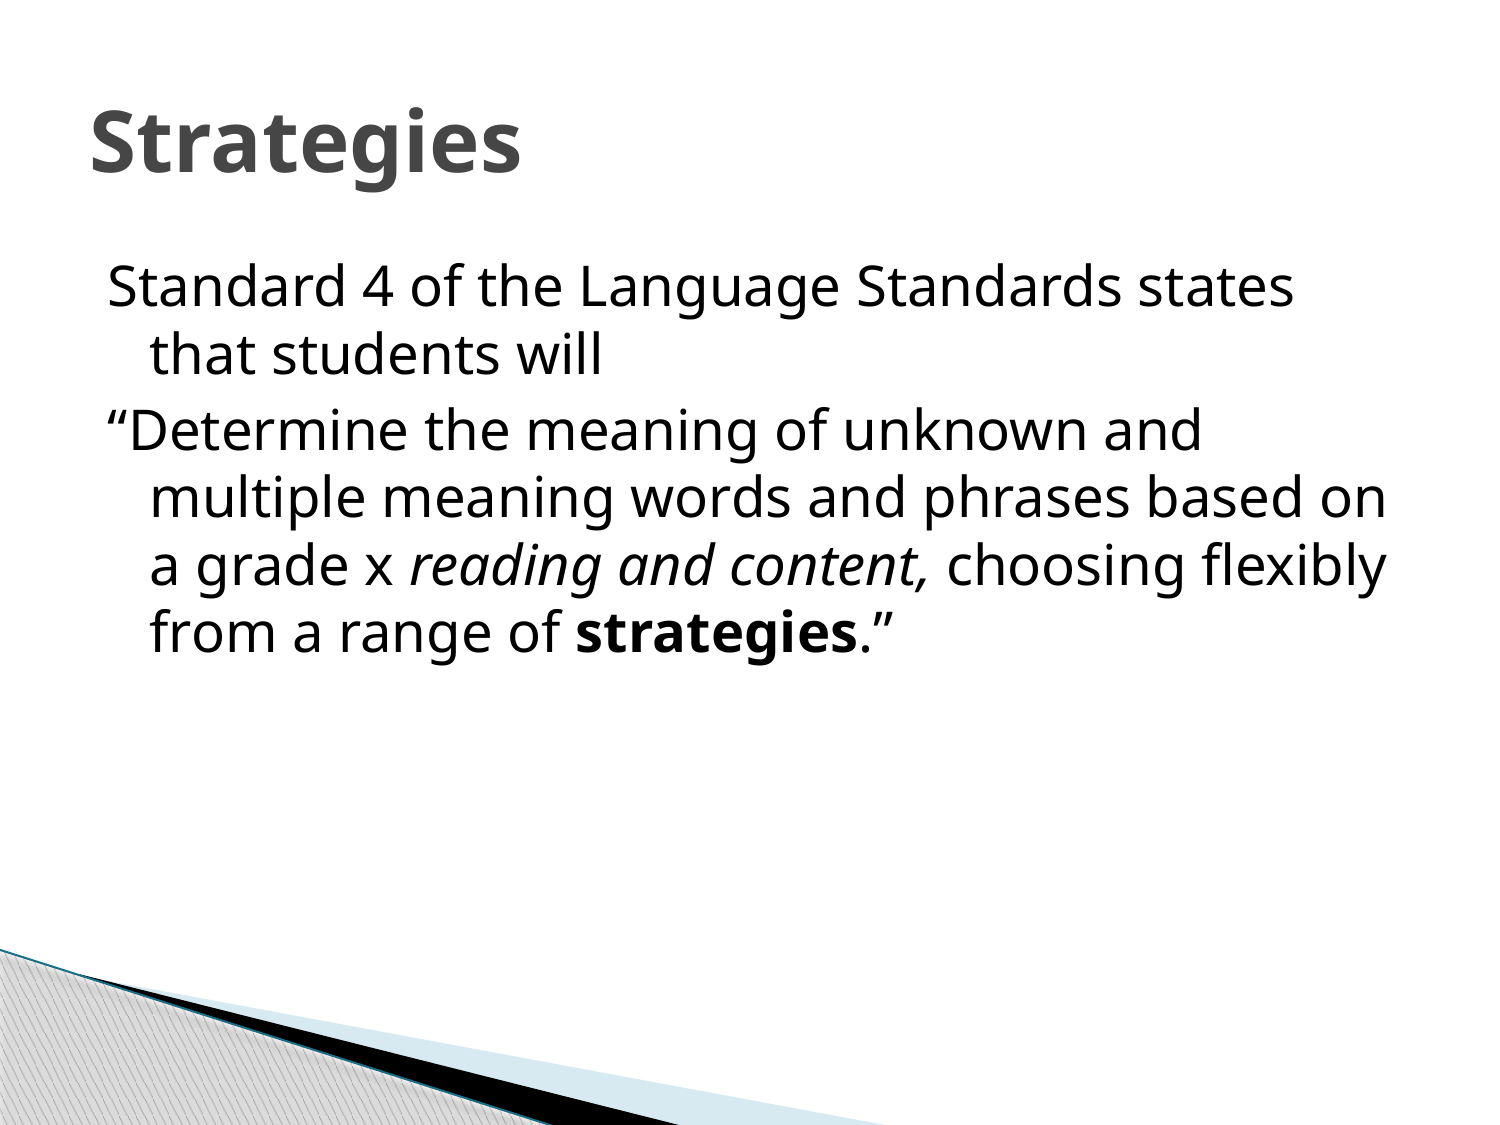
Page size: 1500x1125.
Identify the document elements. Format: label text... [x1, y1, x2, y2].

title Strategies [75, 45, 1425, 233]
list Standard 4 of the Language Standards states that students will “Determine the meaning of unknown and multiple meaning words and phrases based on a grade x reading and content, choosing flexibly from a range of strategies.” [75, 243, 1425, 986]
